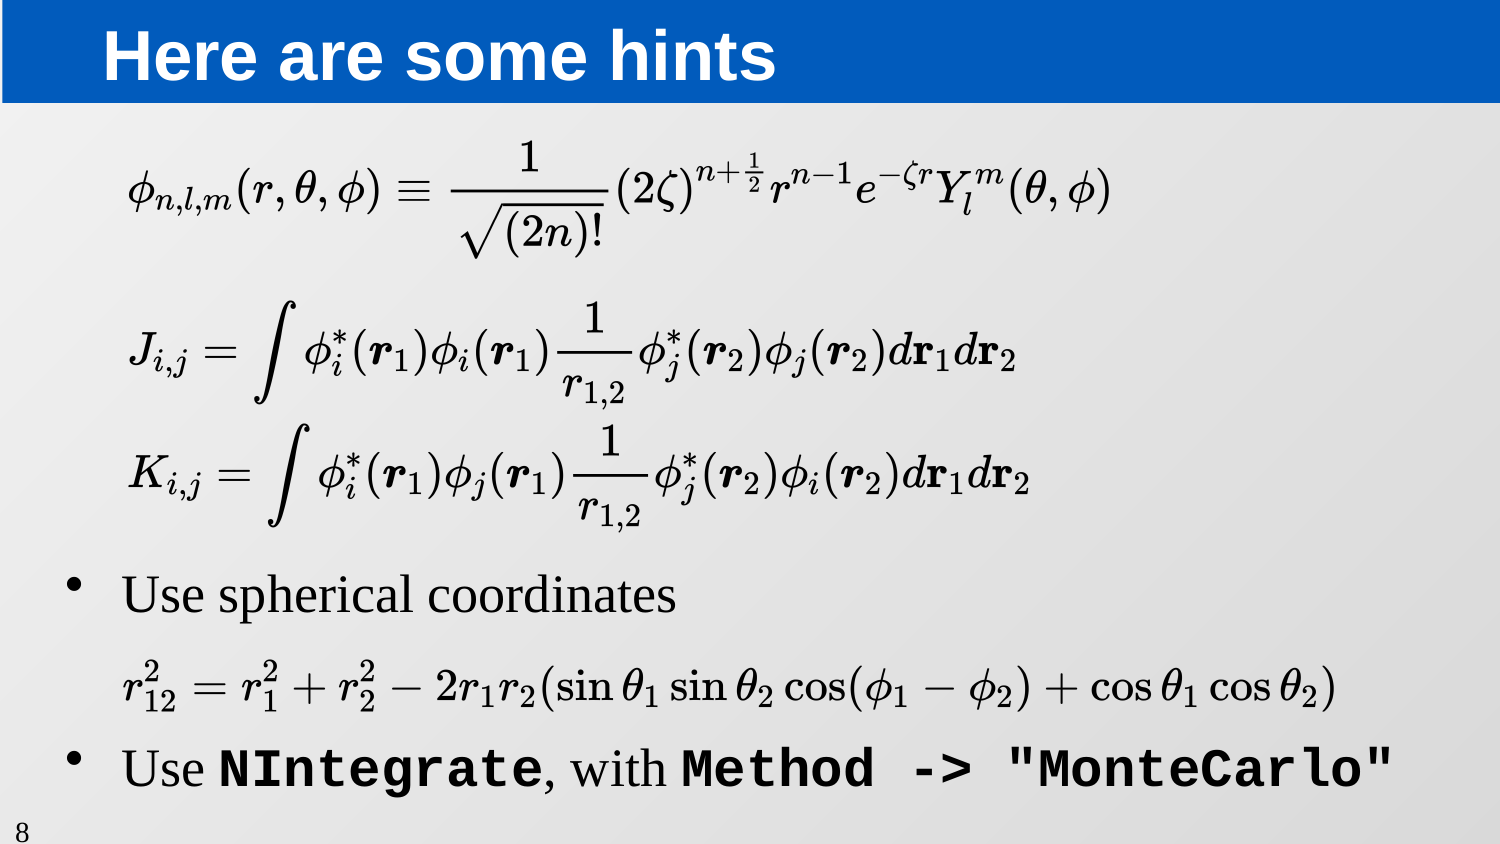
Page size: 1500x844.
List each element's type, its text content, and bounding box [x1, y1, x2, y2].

title Here are some hints [87, 0, 1363, 104]
picture [126, 139, 1113, 260]
list Use spherical coordinates Use NIntegrate, with Method -> "MonteCarlo" [49, 204, 1488, 844]
picture [122, 659, 1338, 712]
slide_number 8 [0, 806, 101, 844]
picture [126, 300, 1032, 533]
